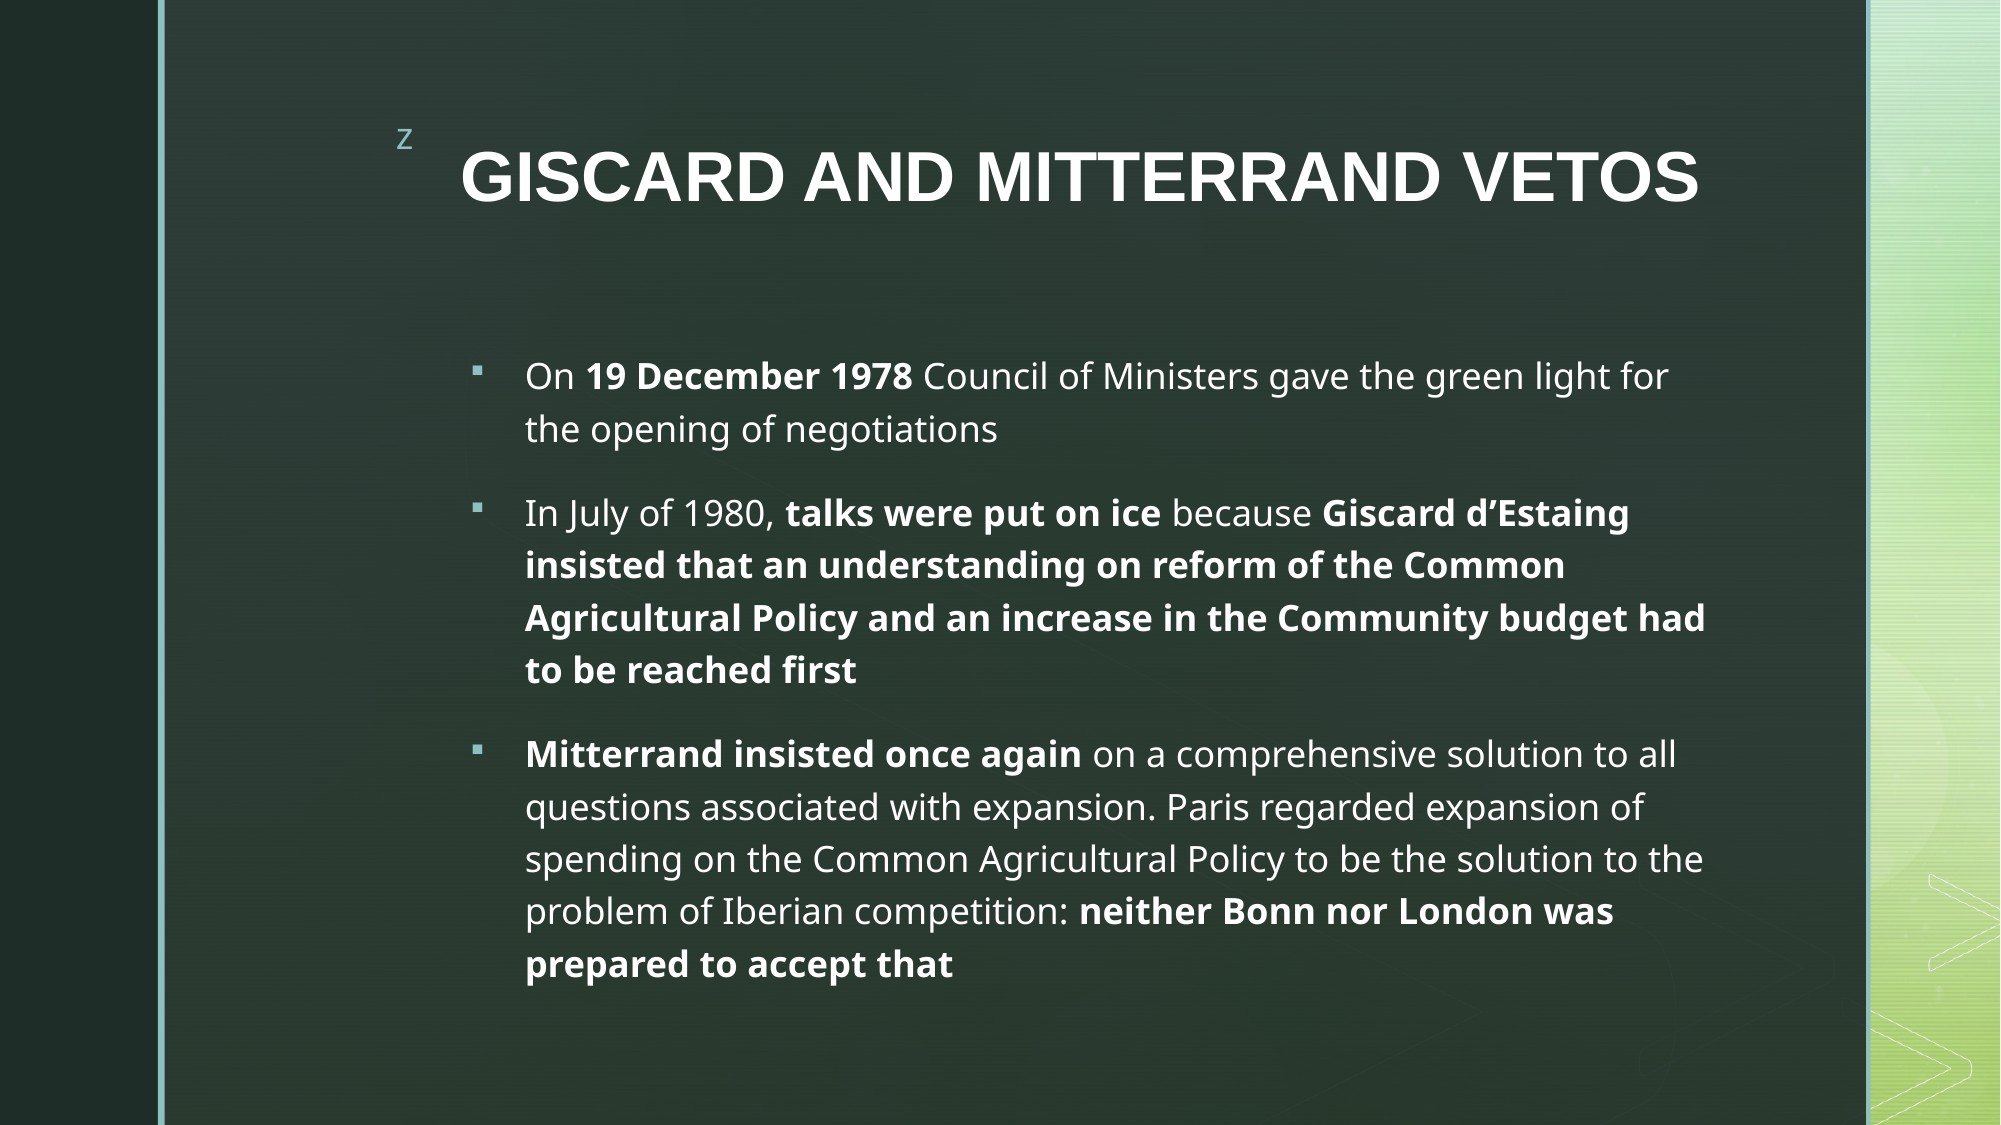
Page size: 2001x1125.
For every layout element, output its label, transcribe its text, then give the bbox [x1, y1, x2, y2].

list On 19 December 1978 Council of Ministers gave the green light for the opening of negotiations In July of 1980, talks were put on ice because Giscard d’Estaing insisted that an understanding on reform of the Common Agricultural Policy and an increase in the Community budget had to be reached first Mitterrand insisted once again on a comprehensive solution to all questions associated with expansion. Paris regarded expansion of spending on the Common Agricultural Policy to be the solution to the problem of Iberian competition: neither Bonn nor London was prepared to accept that [454, 336, 1734, 993]
picture [1871, 0, 2001, 1125]
title GISCARD AND MITTERRAND VETOS [428, 132, 1734, 310]
